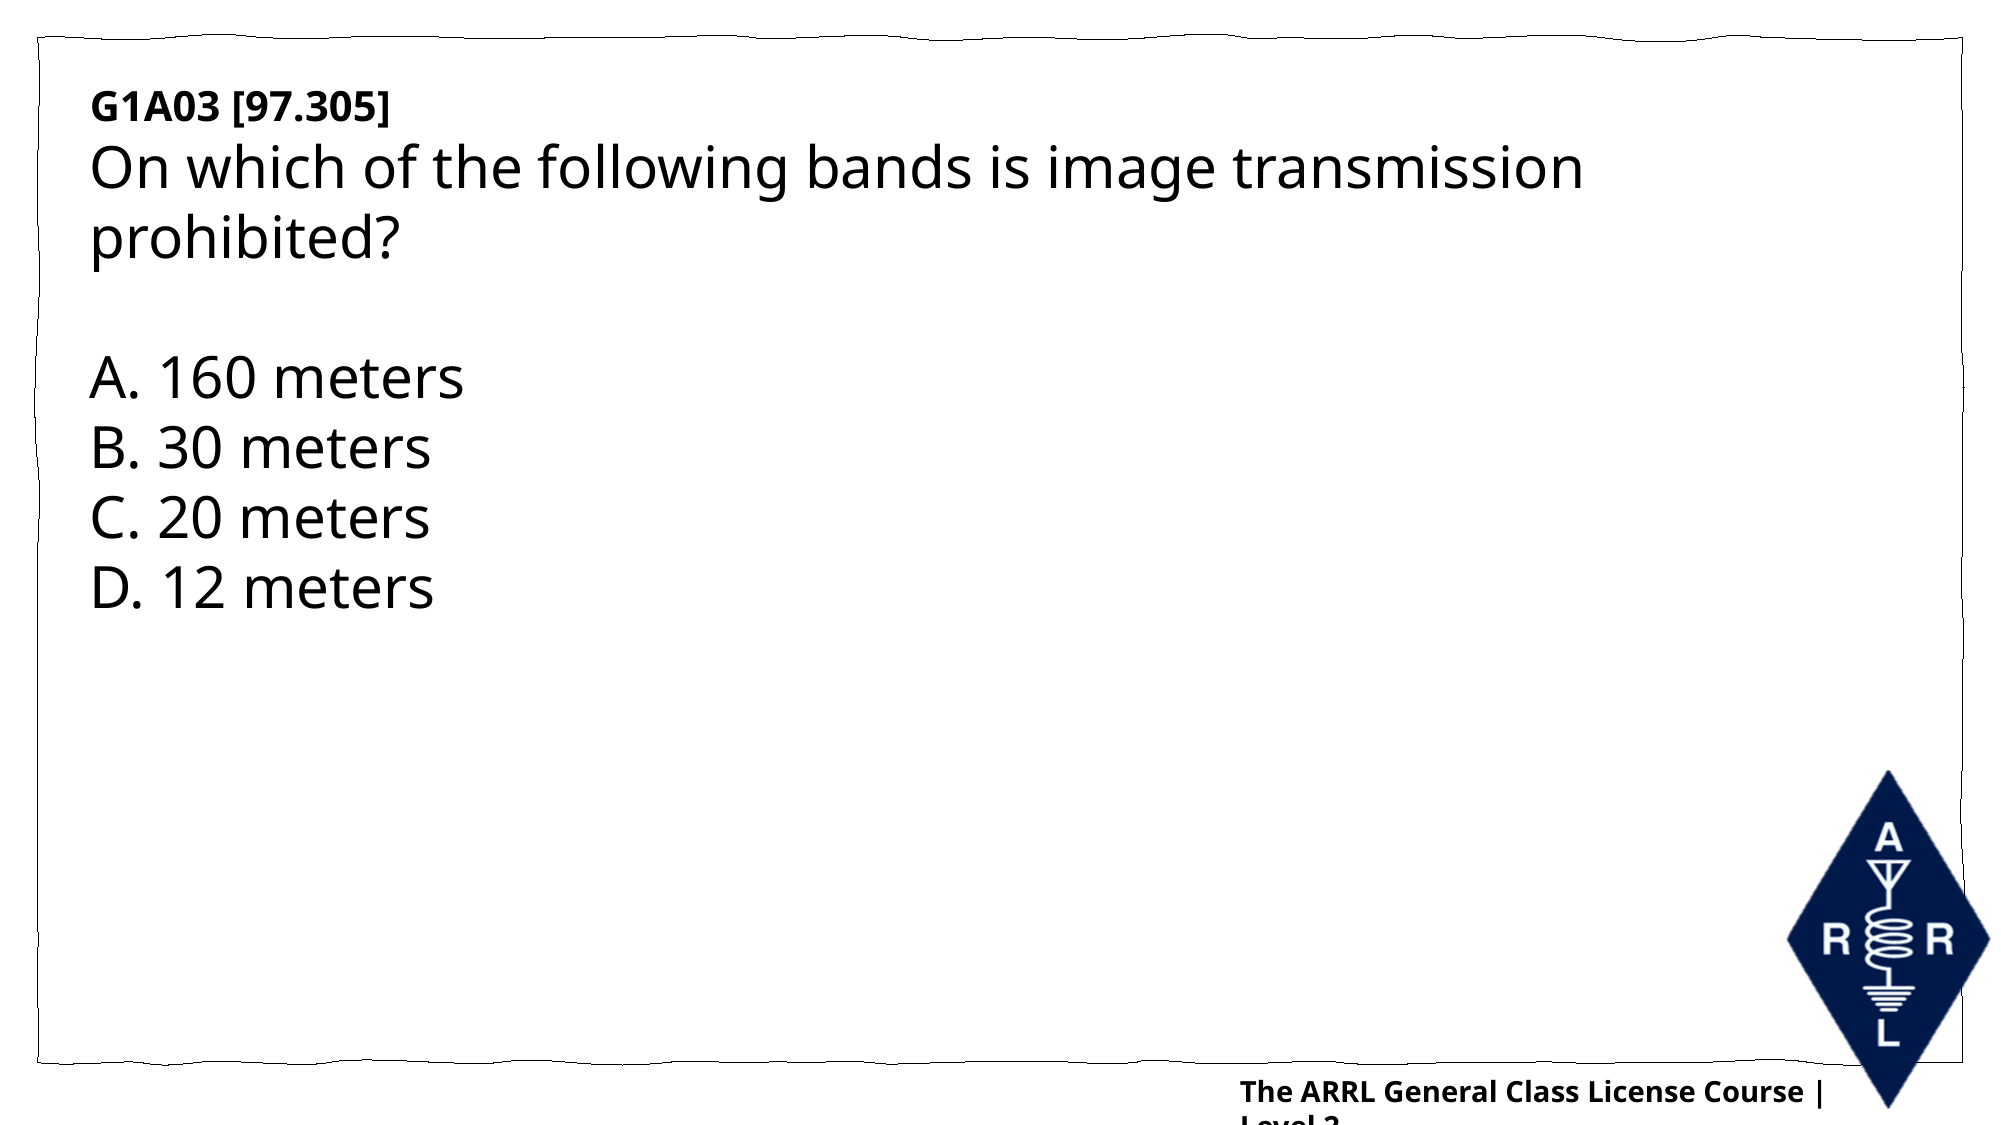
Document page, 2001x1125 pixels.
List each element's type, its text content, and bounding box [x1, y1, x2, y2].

picture [1773, 752, 1999, 1125]
text_box G1A03 [97.305] On which of the following bands is image transmission prohibited? A. 160 meters B. 30 meters C. 20 meters D. 12 meters [75, 72, 1850, 628]
